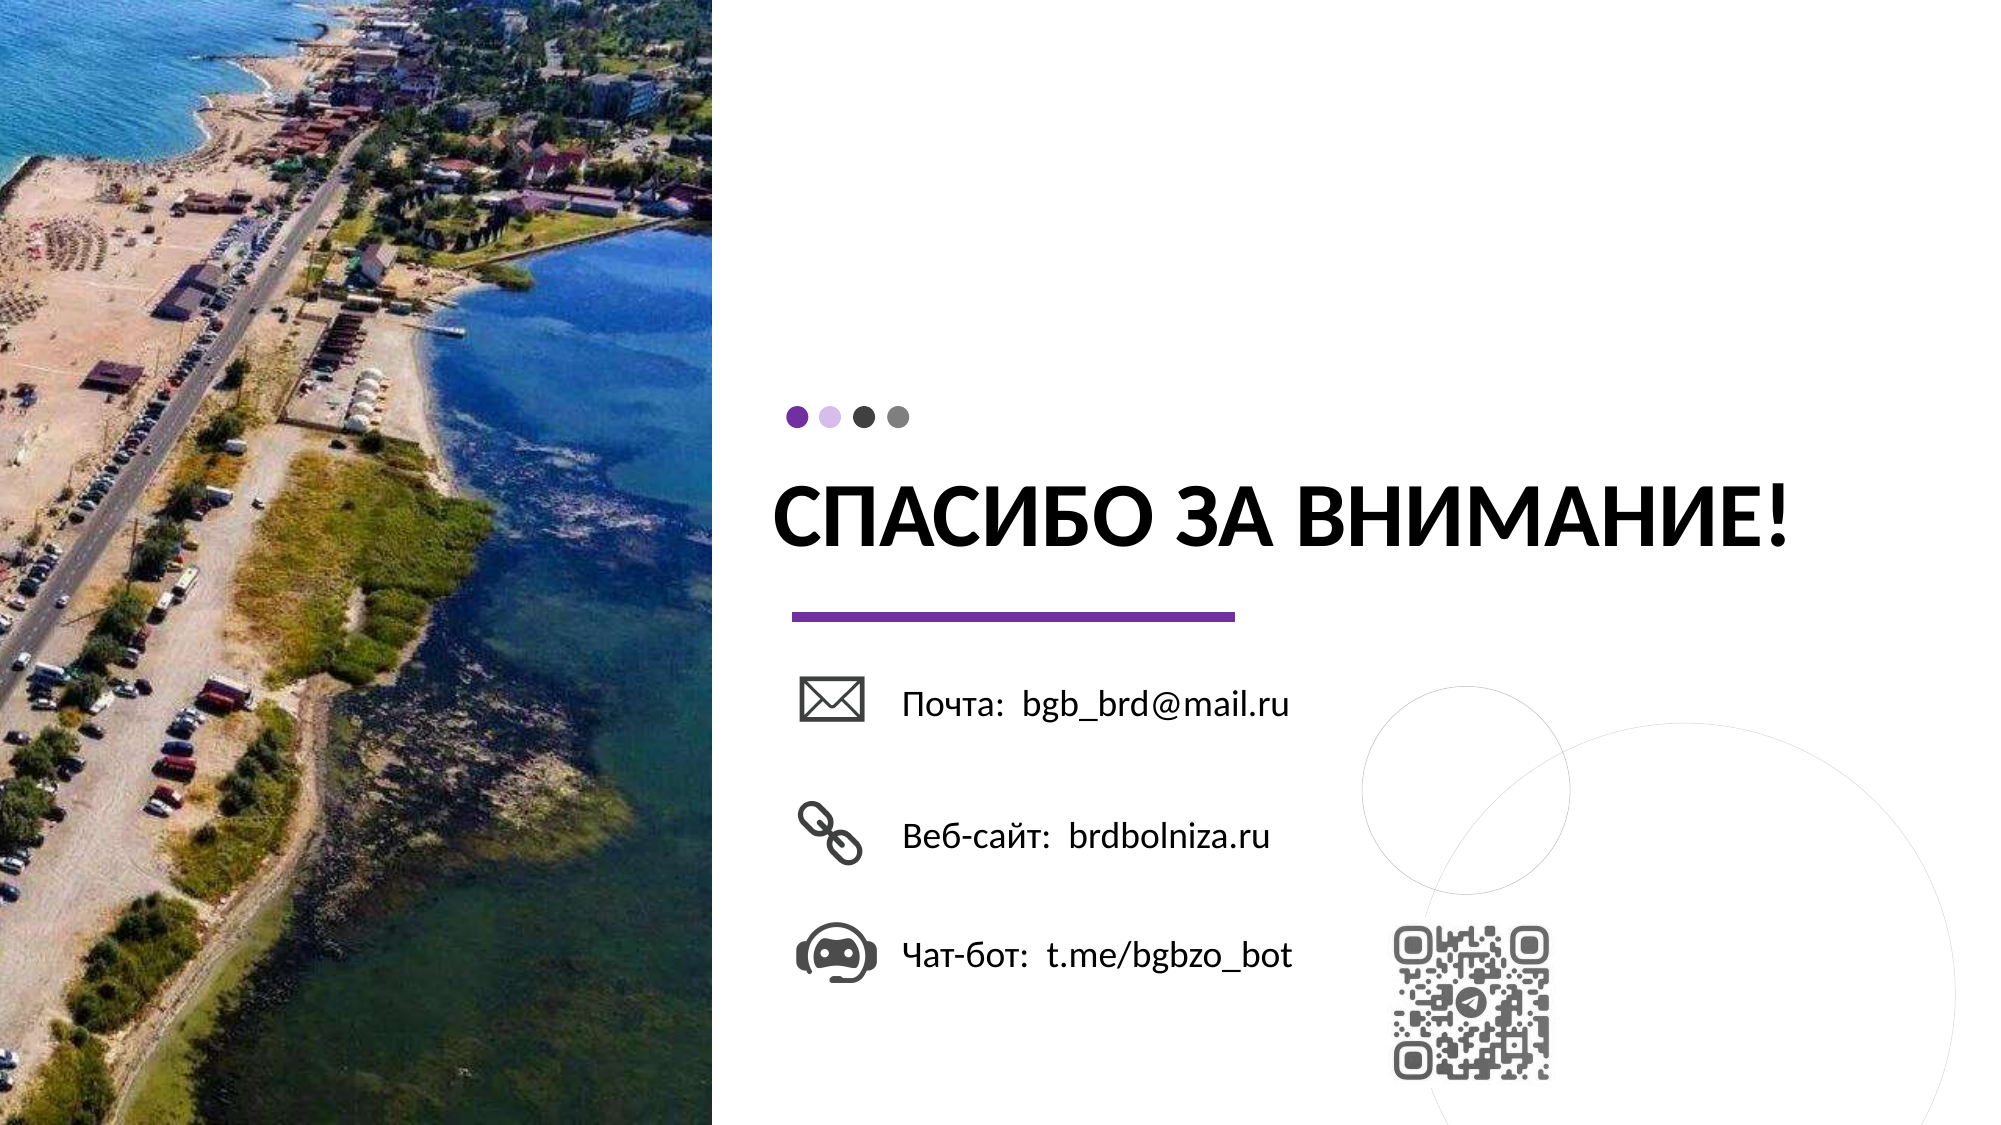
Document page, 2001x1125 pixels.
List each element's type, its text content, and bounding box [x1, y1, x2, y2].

picture [793, 660, 871, 738]
picture [1386, 916, 1556, 1089]
text_box Чат-бот: t.me/bgbzo_bot [890, 928, 1386, 1003]
title Спасибо за внимание! [773, 443, 1849, 567]
picture [0, 0, 712, 1125]
subtitle Почта: bgb_brd@mail.ru [886, 676, 1485, 748]
list Веб-сайт: brdbolniza.ru [887, 808, 1485, 883]
picture [785, 788, 875, 878]
picture [783, 899, 890, 1006]
